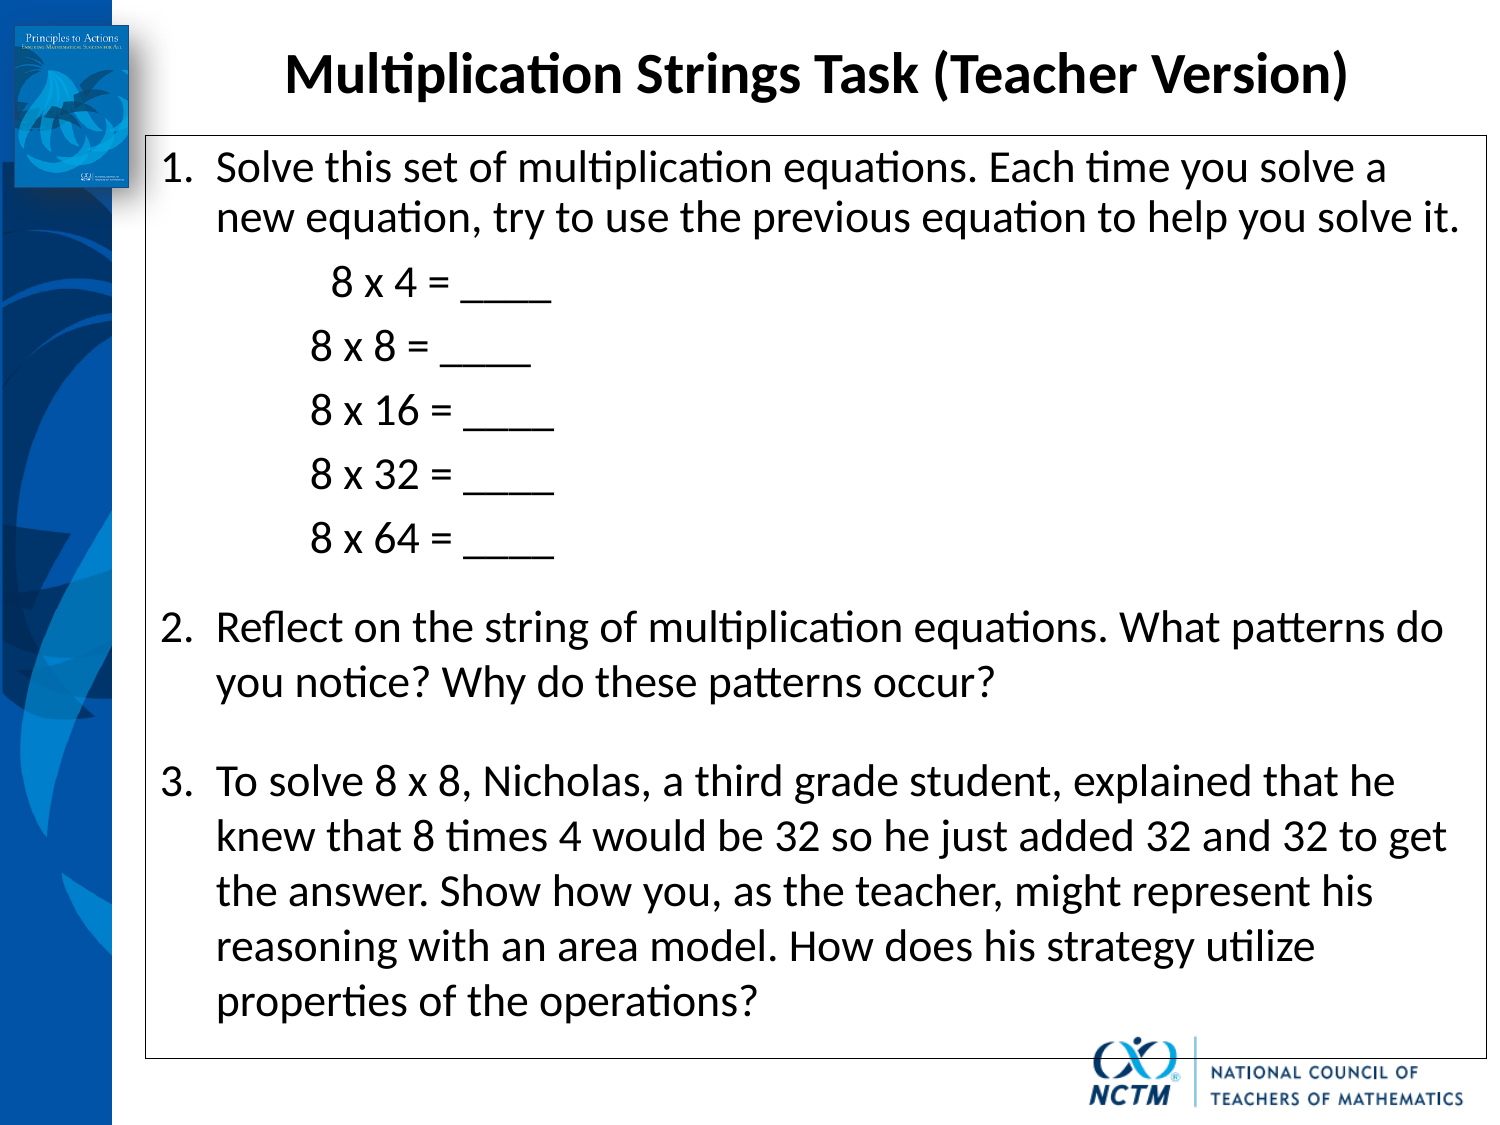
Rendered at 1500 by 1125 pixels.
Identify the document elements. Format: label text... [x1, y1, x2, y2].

picture [0, 0, 112, 1125]
title Multiplication Strings Task (Teacher Version) [165, 24, 1470, 118]
list 1. Solve this set of multiplication equations. Each time you solve a new equation, try to use the previous equation to help you solve it. 8 x 4 = ____ 8 x 8 = ____ 8 x 16 = ____ 8 x 32 = ____ 8 x 64 = ____ 2. Reflect on the string of multiplication equations. What patterns do you notice? Why do these patterns occur? 3. To solve 8 x 8, Nicholas, a third grade student, explained that he knew that 8 times 4 would be 32 so he just added 32 and 32 to get the answer. Show how you, as the teacher, might represent his reasoning with an area model. How does his strategy utilize properties of the operations? [145, 135, 1487, 1059]
picture [15, 26, 128, 187]
